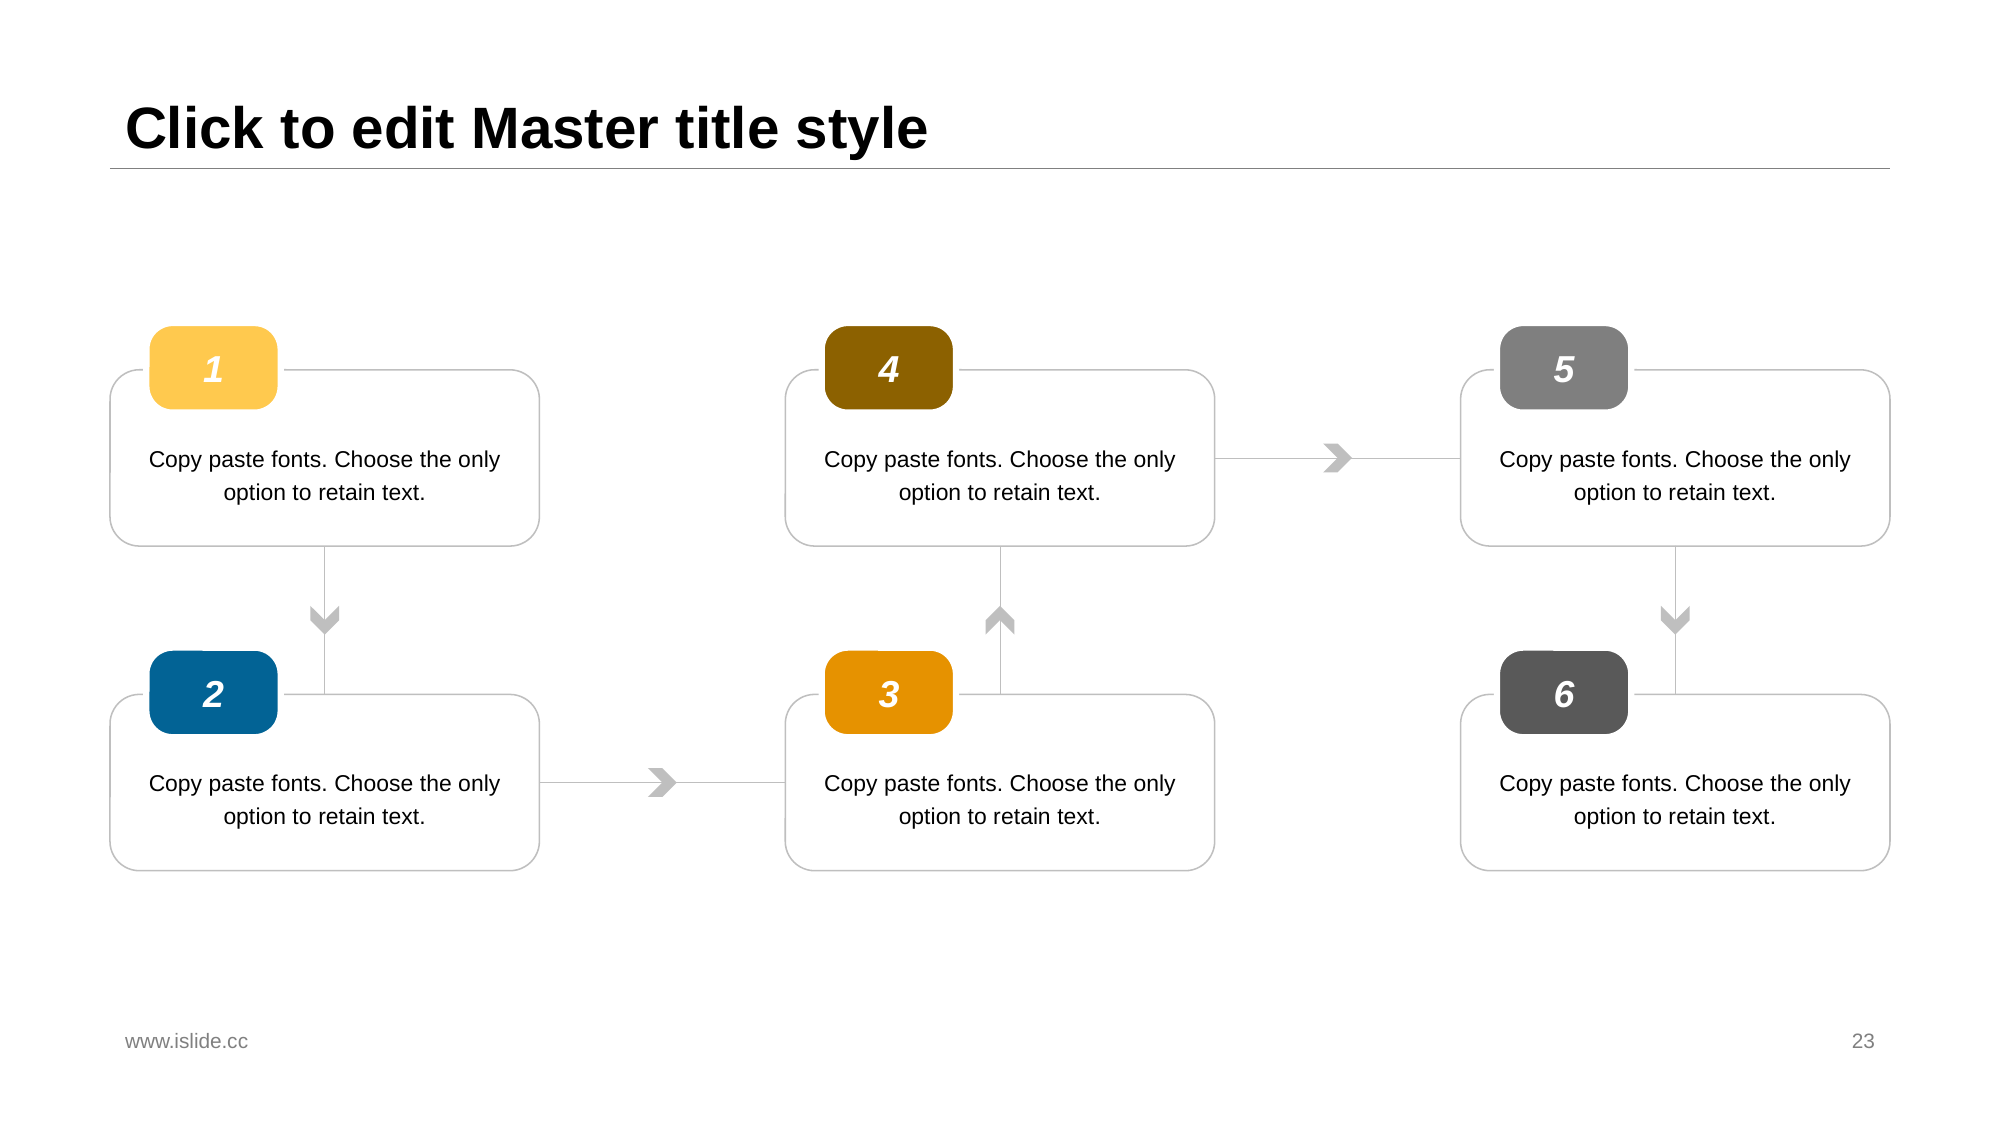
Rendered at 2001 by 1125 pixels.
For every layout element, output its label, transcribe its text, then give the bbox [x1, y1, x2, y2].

slide_number 23 [1412, 1023, 1890, 1058]
footer www.islide.cc [109, 1023, 790, 1058]
title Click to edit Master title style [109, 0, 1890, 169]
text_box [109, 322, 1890, 871]
